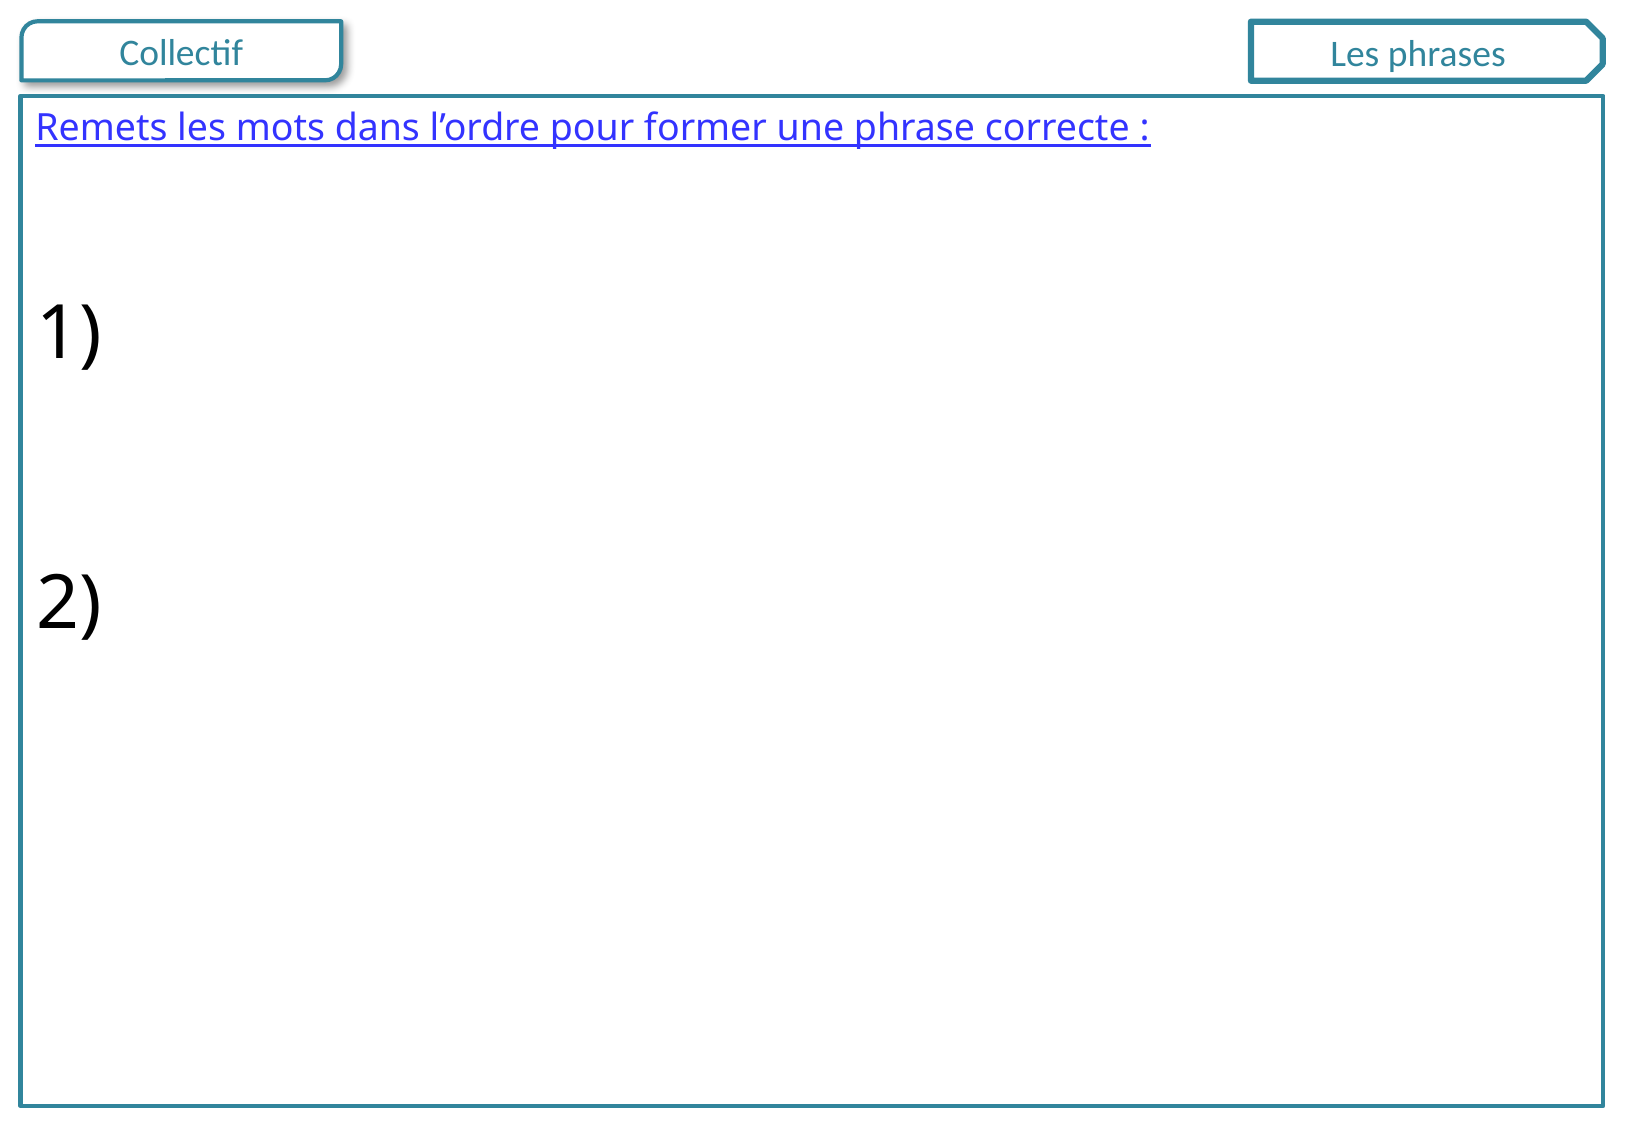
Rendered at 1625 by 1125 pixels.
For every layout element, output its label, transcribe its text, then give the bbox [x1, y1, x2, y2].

list Les phrases [1251, 21, 1585, 81]
list Remets les mots dans l’ordre pour former une phrase correcte : [18, 94, 1605, 1108]
list 1) 2) [21, 95, 1604, 1018]
